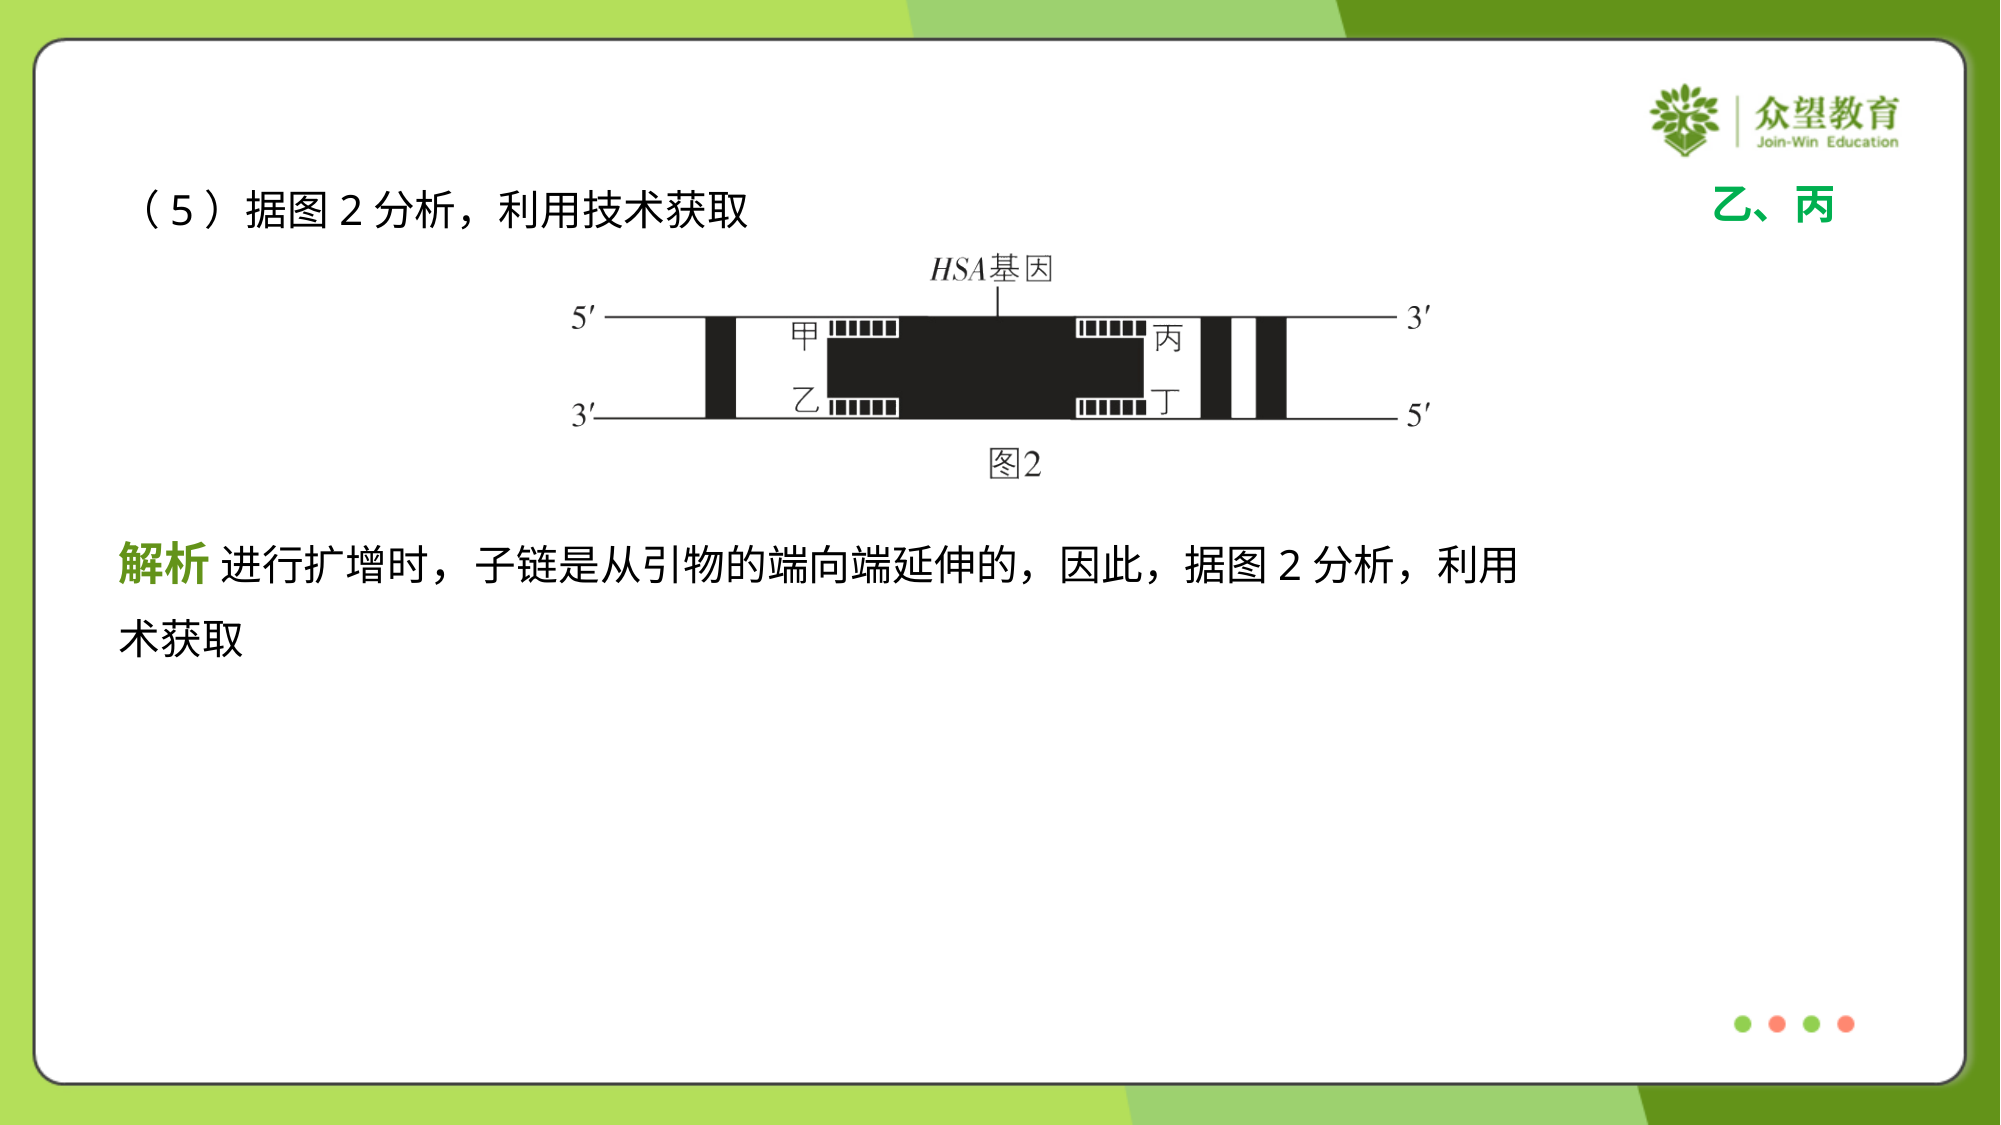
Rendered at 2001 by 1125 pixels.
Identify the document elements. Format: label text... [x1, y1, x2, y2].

picture [0, 0, 2000, 1125]
text_box 乙、丙 [1695, 152, 1852, 220]
